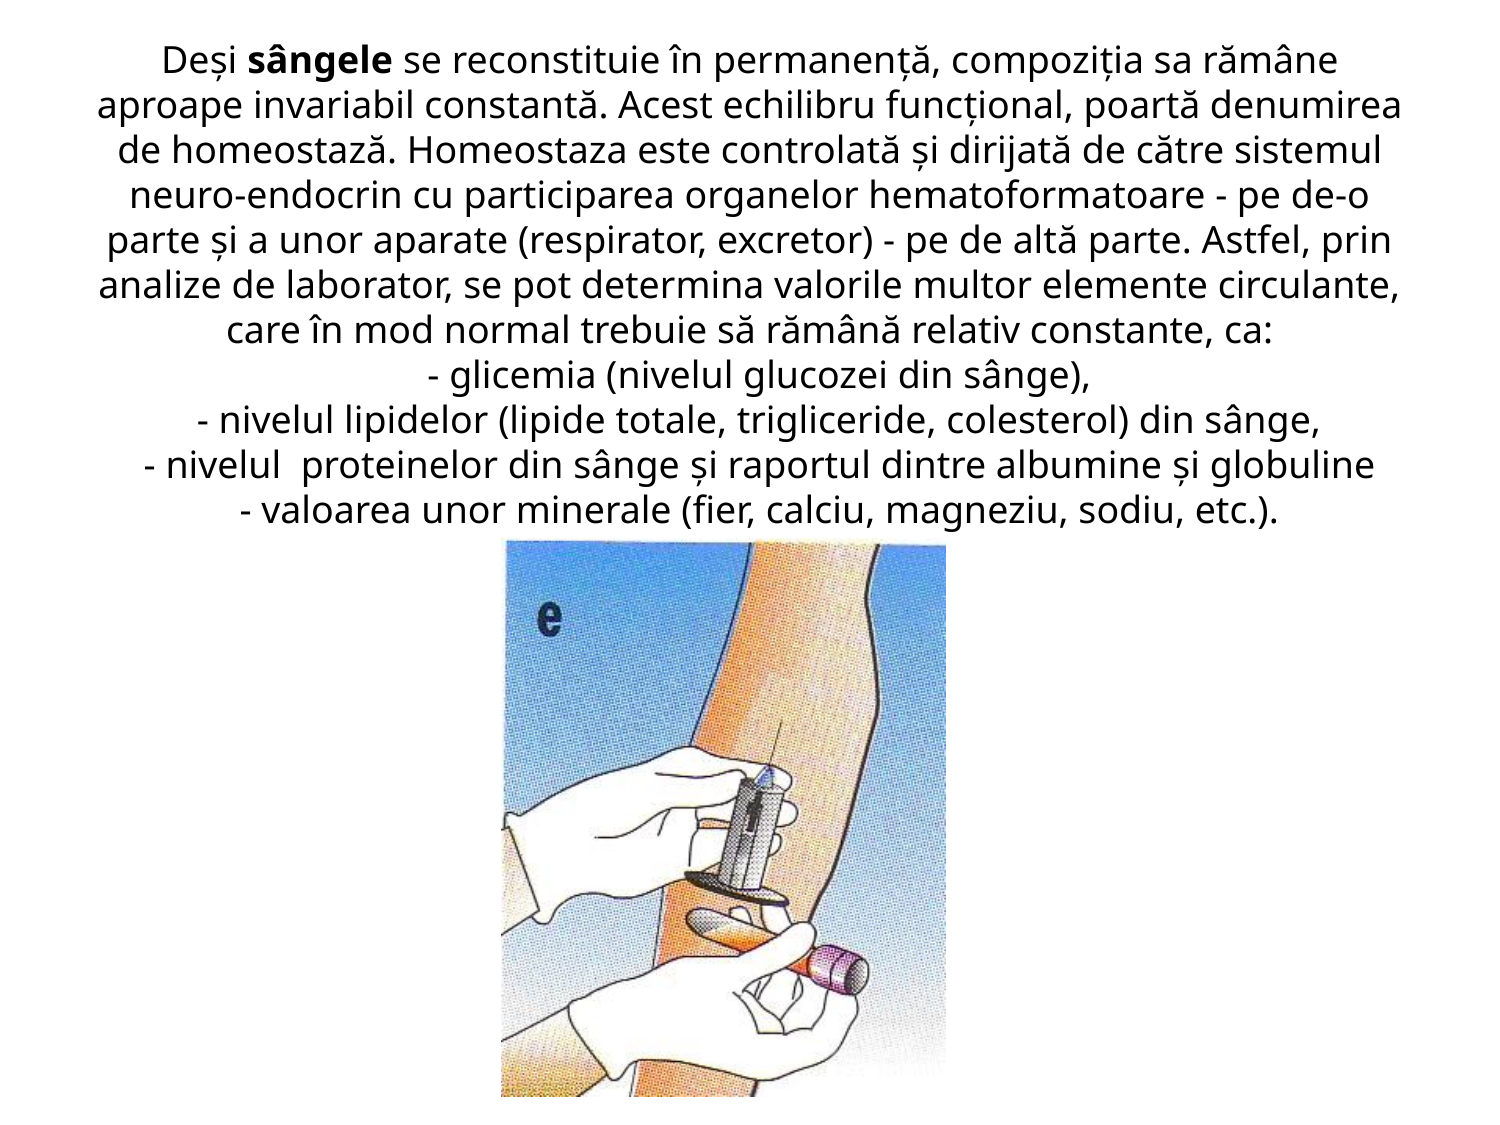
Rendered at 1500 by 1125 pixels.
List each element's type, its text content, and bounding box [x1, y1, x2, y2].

picture [501, 538, 946, 1097]
title Deşi sângele se reconstituie în permanenţă, compoziţia sa rămâne aproape invariabil constantă. Acest echilibru funcţional, poartă denumirea de homeostază. Homeostaza este controlată şi dirijată de către sistemul neuro-endocrin cu participarea organelor hematoformatoare - pe de-o parte şi a unor aparate (respirator, excretor) - pe de altă parte. Astfel, prin analize de laborator, se pot determina valorile multor elemente circulante, care în mod normal trebuie să rămână relativ constante, ca: - glicemia (nivelul glucozei din sânge), - nivelul lipidelor (lipide totale, trigliceride, colesterol) din sânge, - nivelul proteinelor din sânge şi raportul dintre albumine şi globuline - valoarea unor minerale (fier, calciu, magneziu, sodiu, etc.). [74, 44, 1426, 622]
